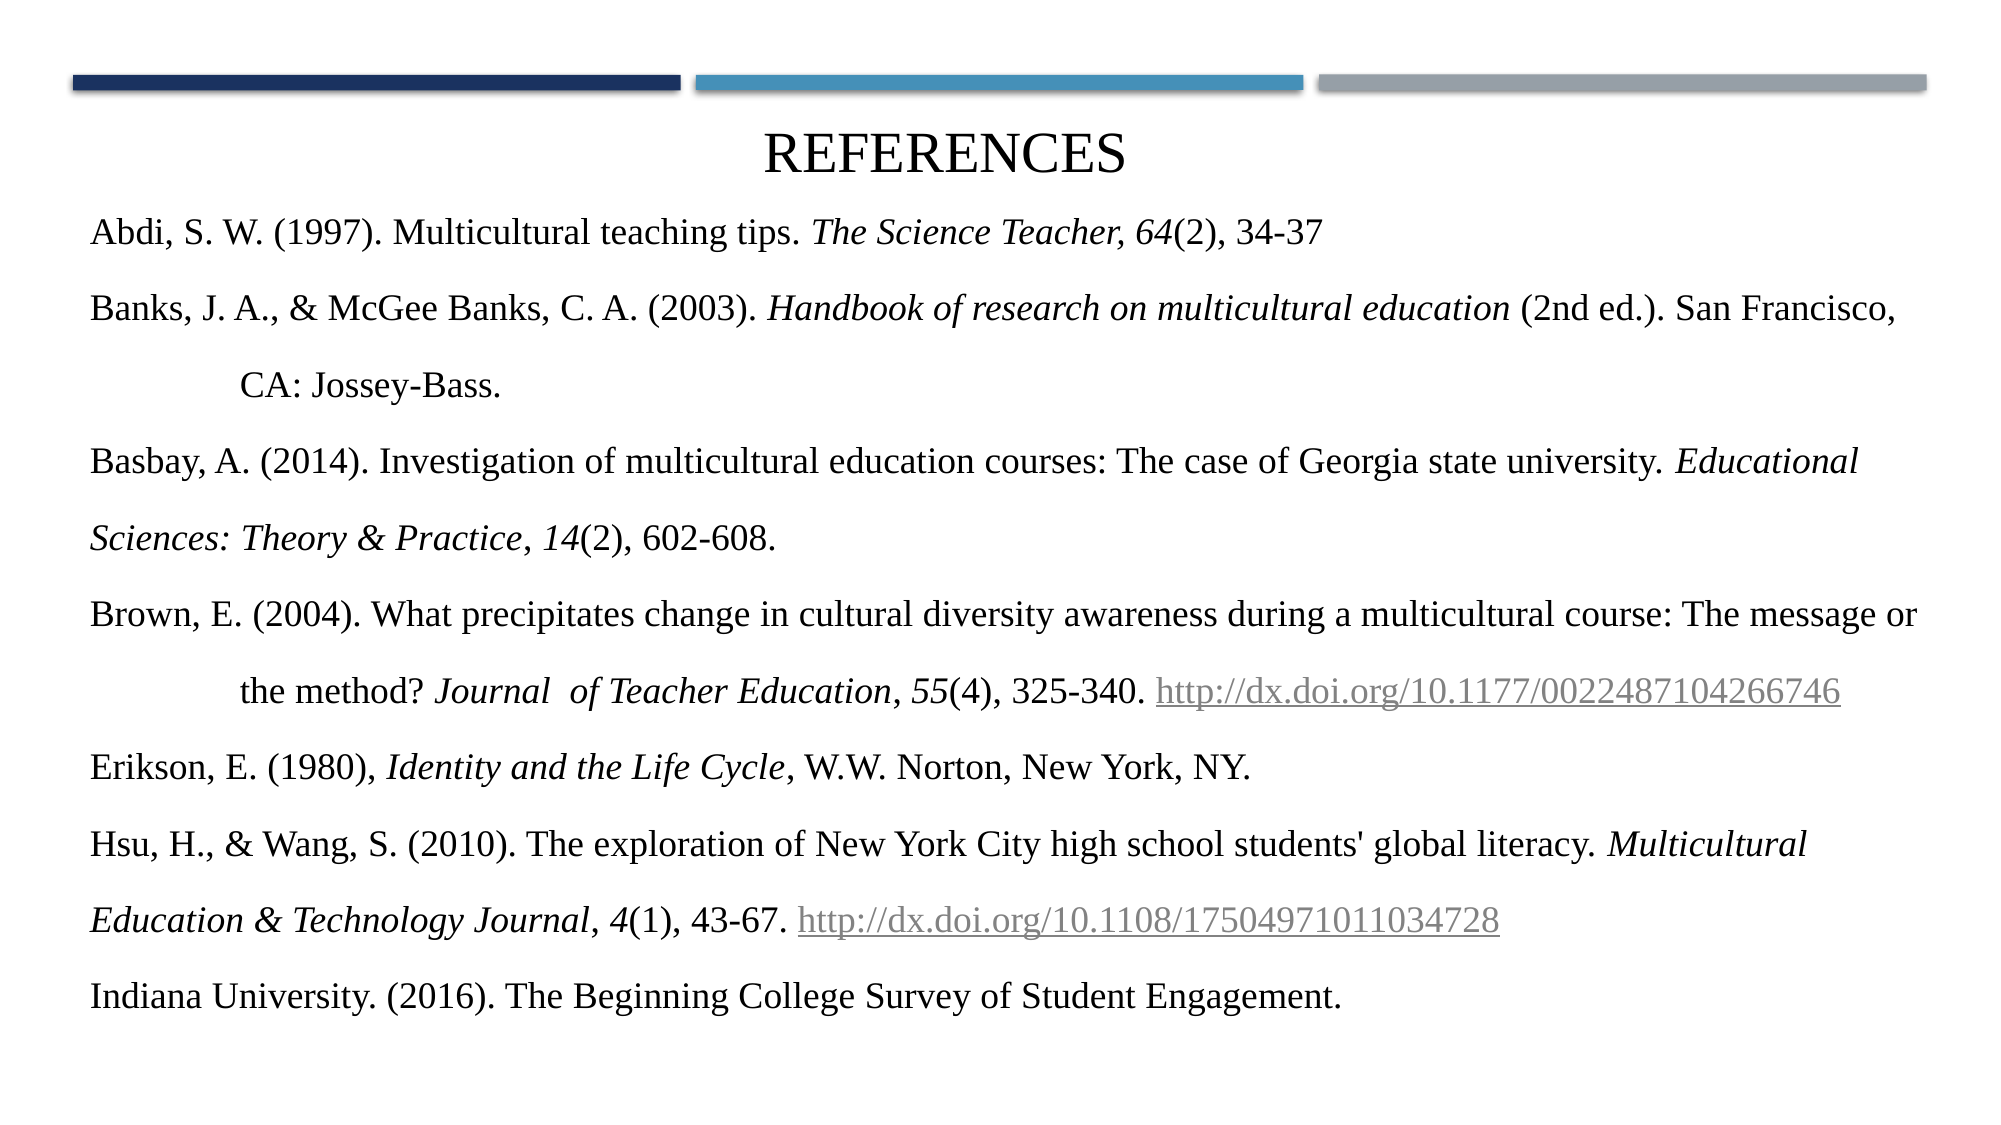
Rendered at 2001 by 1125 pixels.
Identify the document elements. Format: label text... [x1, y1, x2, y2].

text_box Abdi, S. W. (1997). Multicultural teaching tips. The Science Teacher, 64(2), 34-37 Banks, J. A., & McGee Banks, C. A. (2003). Handbook of research on multicultural education (2nd ed.). San Francisco, CA: Jossey-Bass. Basbay, A. (2014). Investigation of multicultural education courses: The case of Georgia state university. Educational Sciences: Theory & Practice, 14(2), 602-608. Brown, E. (2004). What precipitates change in cultural diversity awareness during a multicultural course: The message or the method? Journal of Teacher Education, 55(4), 325-340. http://dx.doi.org/10.1177/0022487104266746 Erikson, E. (1980), Identity and the Life Cycle, W.W. Norton, New York, NY. Hsu, H., & Wang, S. (2010). The exploration of New York City high school students' global literacy. Multicultural Education & Technology Journal, 4(1), 43-67. http://dx.doi.org/10.1108/17504971011034728 Indiana University. (2016). The Beginning College Survey of Student Engagement. [74, 167, 1953, 1024]
text_box REFERENCES [748, 106, 1144, 192]
